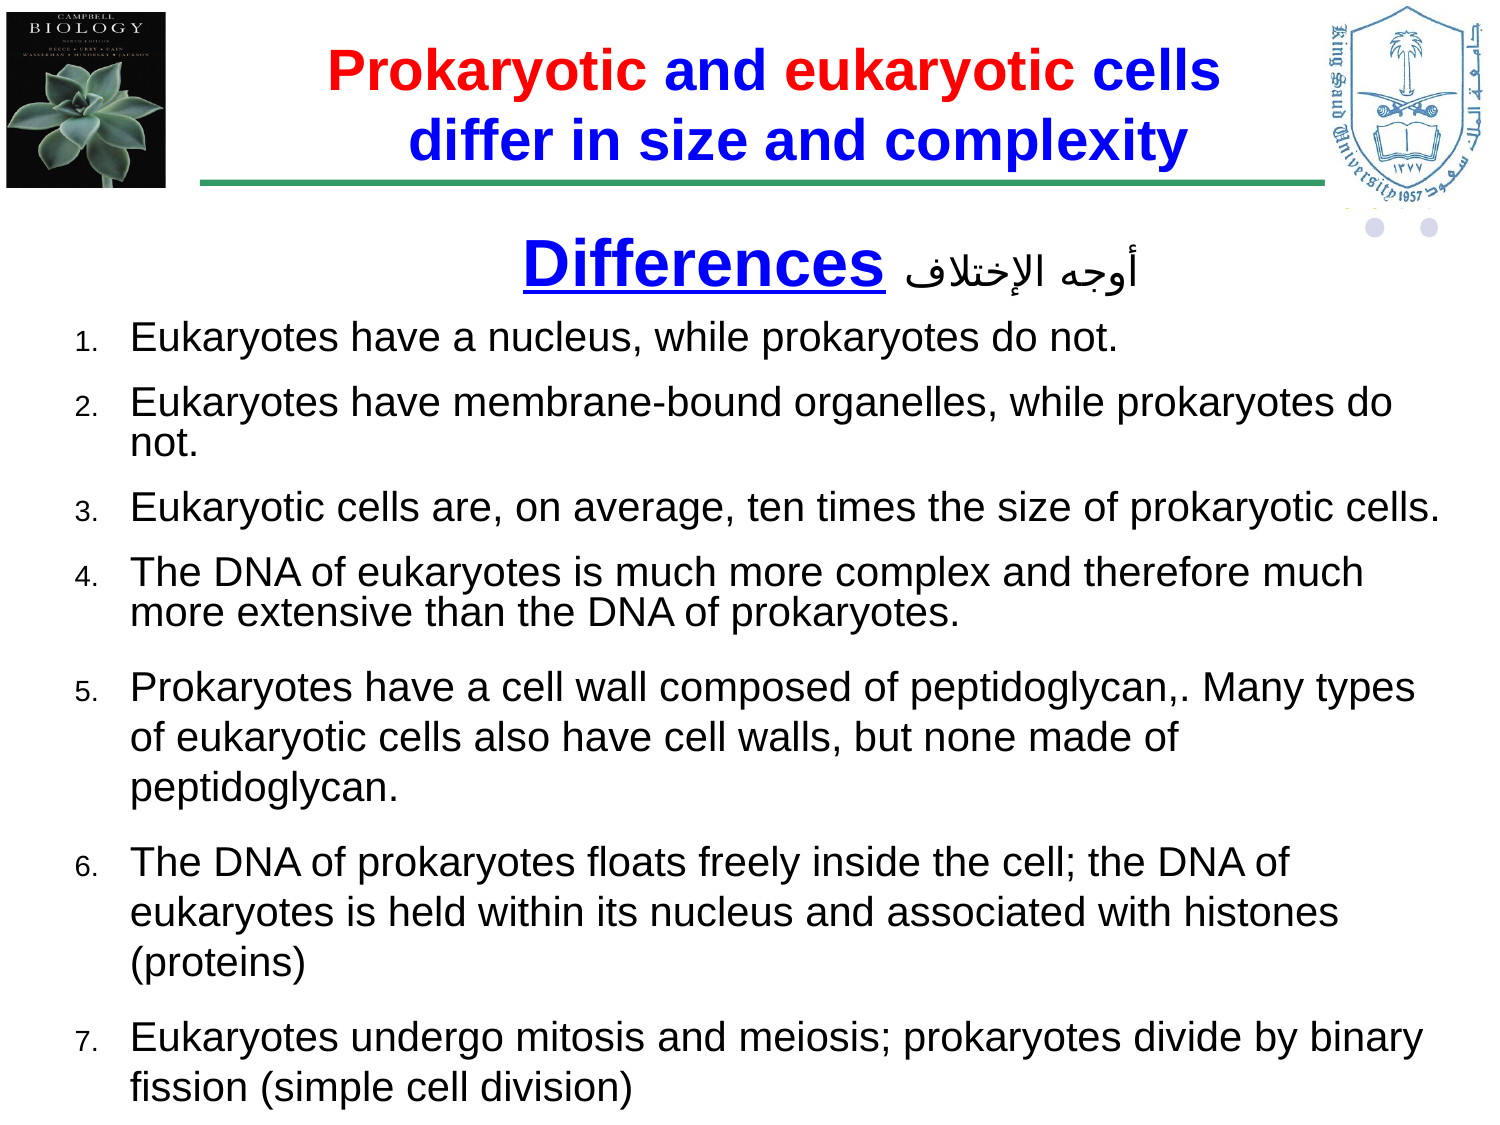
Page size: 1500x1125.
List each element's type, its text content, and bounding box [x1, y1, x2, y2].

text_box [5, 0, 1488, 209]
text_box Eukaryotes have a nucleus, while prokaryotes do not. Eukaryotes have membrane-bound organelles, while prokaryotes do not. Eukaryotic cells are, on average, ten times the size of prokaryotic cells. The DNA of eukaryotes is much more complex and therefore much more extensive than the DNA of prokaryotes. Prokaryotes have a cell wall composed of peptidoglycan,. Many types of eukaryotic cells also have cell walls, but none made of peptidoglycan. The DNA of prokaryotes floats freely inside the cell; the DNA of eukaryotes is held within its nucleus and associated with histones (proteins) Eukaryotes undergo mitosis and meiosis; prokaryotes divide by binary fission (simple cell division) [49, 312, 1475, 1075]
text_box Differences أوجه الإختلاف [412, 216, 1250, 308]
